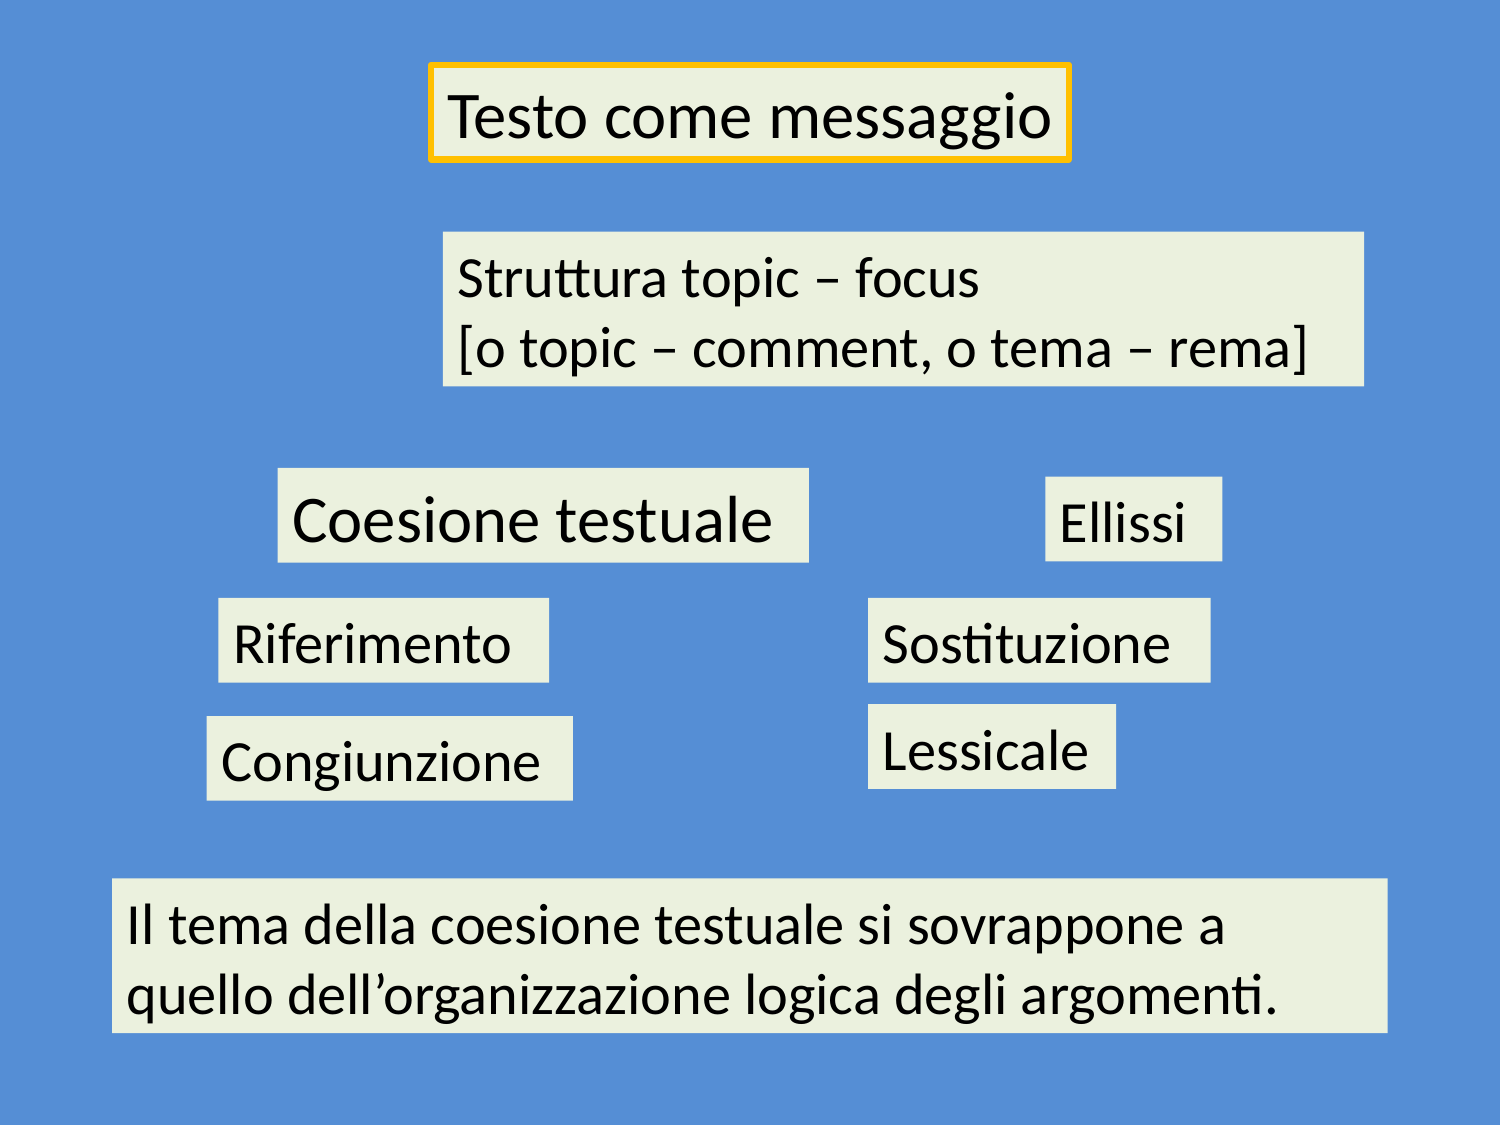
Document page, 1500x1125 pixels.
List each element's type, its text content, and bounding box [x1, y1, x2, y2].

text_box Sostituzione [868, 597, 1211, 683]
text_box Struttura topic – focus [o topic – comment, o tema – rema] [442, 231, 1365, 387]
text_box Il tema della coesione testuale si sovrappone a quello dell’organizzazione logica degli argomenti. [112, 878, 1388, 1034]
text_box Coesione testuale [277, 467, 809, 563]
text_box Congiunzione [206, 716, 573, 801]
text_box Ellissi [1045, 476, 1223, 562]
text_box Lessicale [868, 704, 1117, 789]
text_box Testo come messaggio [431, 64, 1069, 160]
text_box Riferimento [218, 597, 550, 683]
